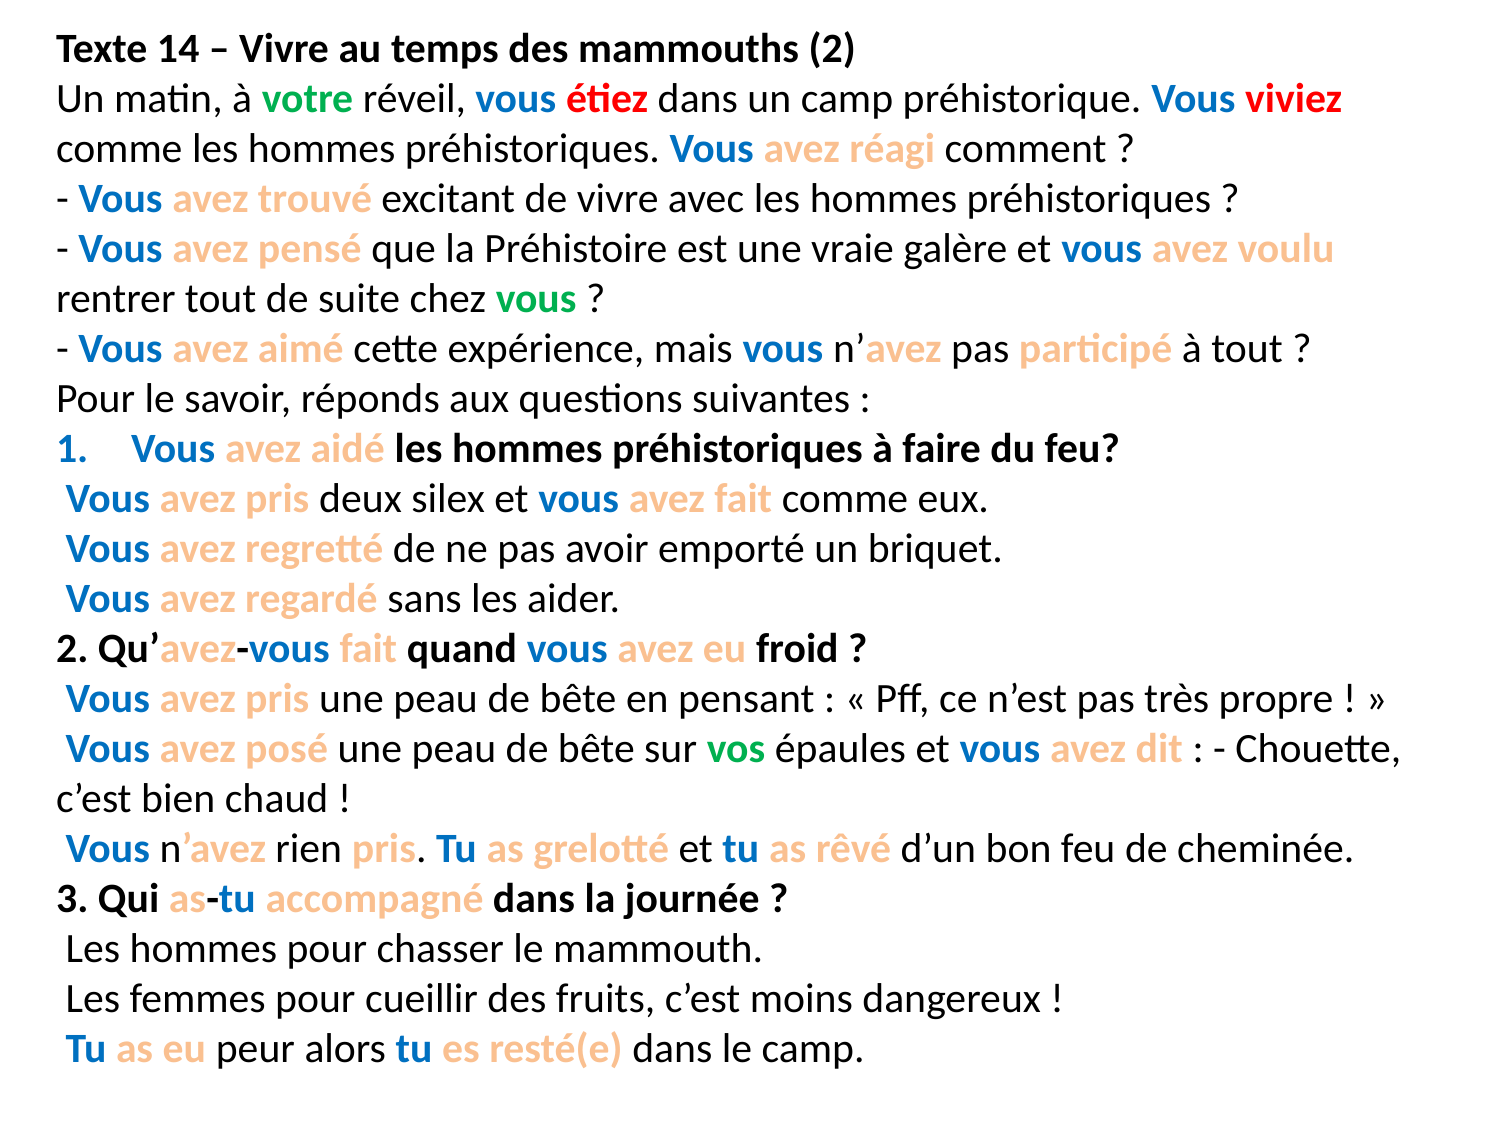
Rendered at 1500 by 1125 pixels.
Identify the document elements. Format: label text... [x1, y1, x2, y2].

text_box Texte 14 – Vivre au temps des mammouths (2) Un matin, à votre réveil, vous étiez dans un camp préhistorique. Vous viviez comme les hommes préhistoriques. Vous avez réagi comment ? - Vous avez trouvé excitant de vivre avec les hommes préhistoriques ? - Vous avez pensé que la Préhistoire est une vraie galère et vous avez voulu rentrer tout de suite chez vous ? - Vous avez aimé cette expérience, mais vous n’avez pas participé à tout ? Pour le savoir, réponds aux questions suivantes : Vous avez aidé les hommes préhistoriques à faire du feu? Vous avez pris deux silex et vous avez fait comme eux. Vous avez regretté de ne pas avoir emporté un briquet. Vous avez regardé sans les aider. 2. Qu’avez-vous fait quand vous avez eu froid ? Vous avez pris une peau de bête en pensant : « Pff, ce n’est pas très propre ! » Vous avez posé une peau de bête sur vos épaules et vous avez dit : - Chouette, c’est bien chaud ! Vous n’avez rien pris. Tu as grelotté et tu as rêvé d’un bon feu de cheminée. 3. Qui as-tu accompagné dans la journée ? Les hommes pour chasser le mammouth. Les femmes pour cueillir des fruits, c’est moins dangereux ! Tu as eu peur alors tu es resté(e) dans le camp. [41, 13, 1471, 1079]
